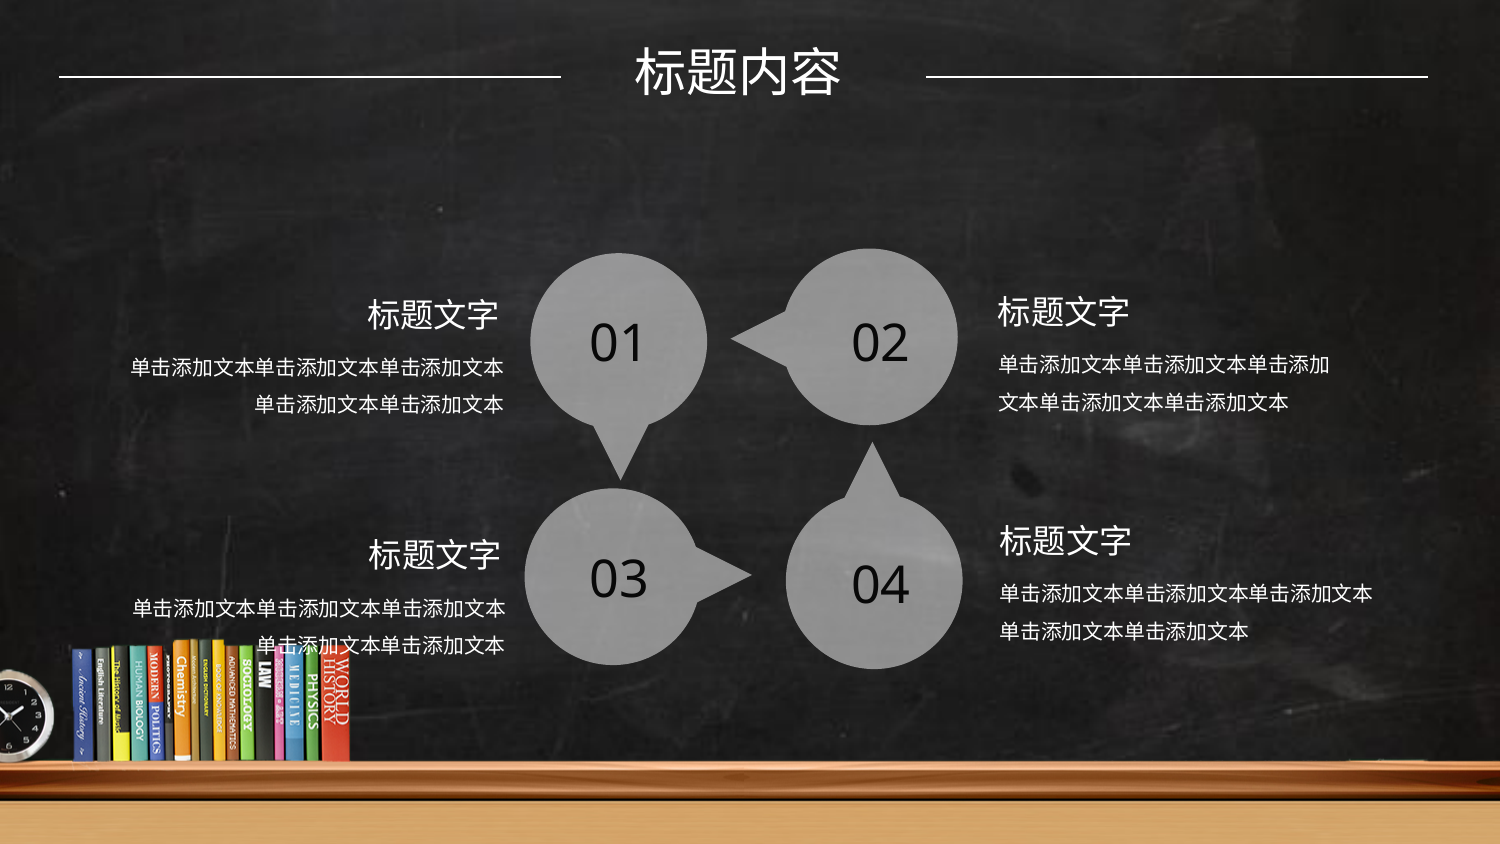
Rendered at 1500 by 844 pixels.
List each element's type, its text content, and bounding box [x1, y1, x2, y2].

text_box 单击添加文本单击添加文本单击添加文本单击添加文本单击添加文本 [120, 583, 506, 696]
text_box 单击添加文本单击添加文本单击添加文本单击添加文本单击添加文本 [998, 339, 1348, 452]
text_box 标题文字 [120, 534, 502, 575]
picture [0, 0, 1500, 844]
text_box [530, 252, 708, 481]
text_box 单击添加文本单击添加文本单击添加文本单击添加文本单击添加文本 [119, 342, 504, 455]
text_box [785, 441, 963, 670]
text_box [730, 248, 958, 426]
text_box 标题文字 [118, 293, 500, 334]
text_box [524, 488, 753, 666]
text_box 单击添加文本单击添加文本单击添加文本单击添加文本单击添加文本 [999, 568, 1385, 681]
text_box 标题内容 [608, 32, 868, 110]
text_box 标题文字 [997, 290, 1379, 331]
text_box 标题文字 [999, 520, 1381, 561]
